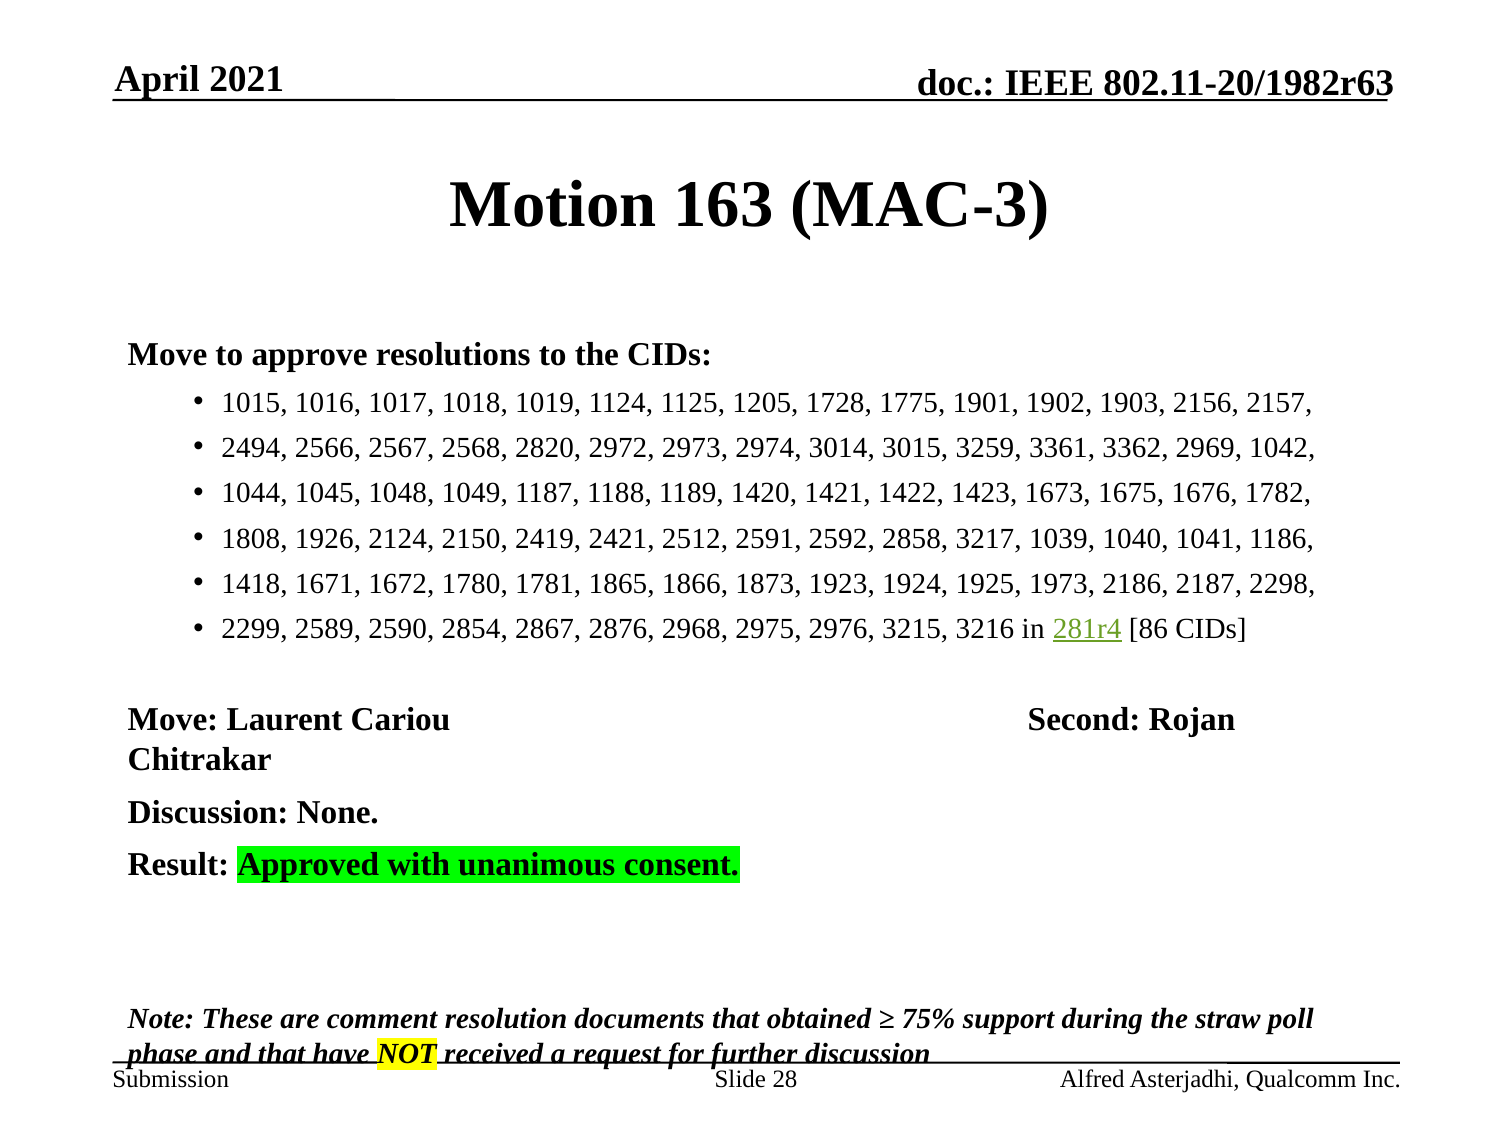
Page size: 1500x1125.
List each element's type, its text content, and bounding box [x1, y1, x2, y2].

footer Alfred Asterjadhi, Qualcomm Inc. [878, 1061, 1402, 1093]
title Motion 163 (MAC-3) [112, 112, 1388, 288]
slide_number Slide 28 [712, 1061, 800, 1123]
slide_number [114, 54, 423, 100]
list Move to approve resolutions to the CIDs: 1015, 1016, 1017, 1018, 1019, 1124, 1125, 1205, 1728, 1775, 1901, 1902, 1903, 2156, 2157, 2494, 2566, 2567, 2568, 2820, 2972, 2973, 2974, 3014, 3015, 3259, 3361, 3362, 2969, 1042, 1044, 1045, 1048, 1049, 1187, 1188, 1189, 1420, 1421, 1422, 1423, 1673, 1675, 1676, 1782, 1808, 1926, 2124, 2150, 2419, 2421, 2512, 2591, 2592, 2858, 3217, 1039, 1040, 1041, 1186, 1418, 1671, 1672, 1780, 1781, 1865, 1866, 1873, 1923, 1924, 1925, 1973, 2186, 2187, 2298, 2299, 2589, 2590, 2854, 2867, 2876, 2968, 2975, 2976, 3215, 3216 in 281r4 [86 CIDs] Move: Laurent Cariou Second: Rojan Chitrakar Discussion: None. Result: Approved with unanimous consent. Note: These are comment resolution documents that obtained ≥ 75% support during the straw poll phase and that have NOT received a request for further discussion [112, 324, 1388, 1063]
